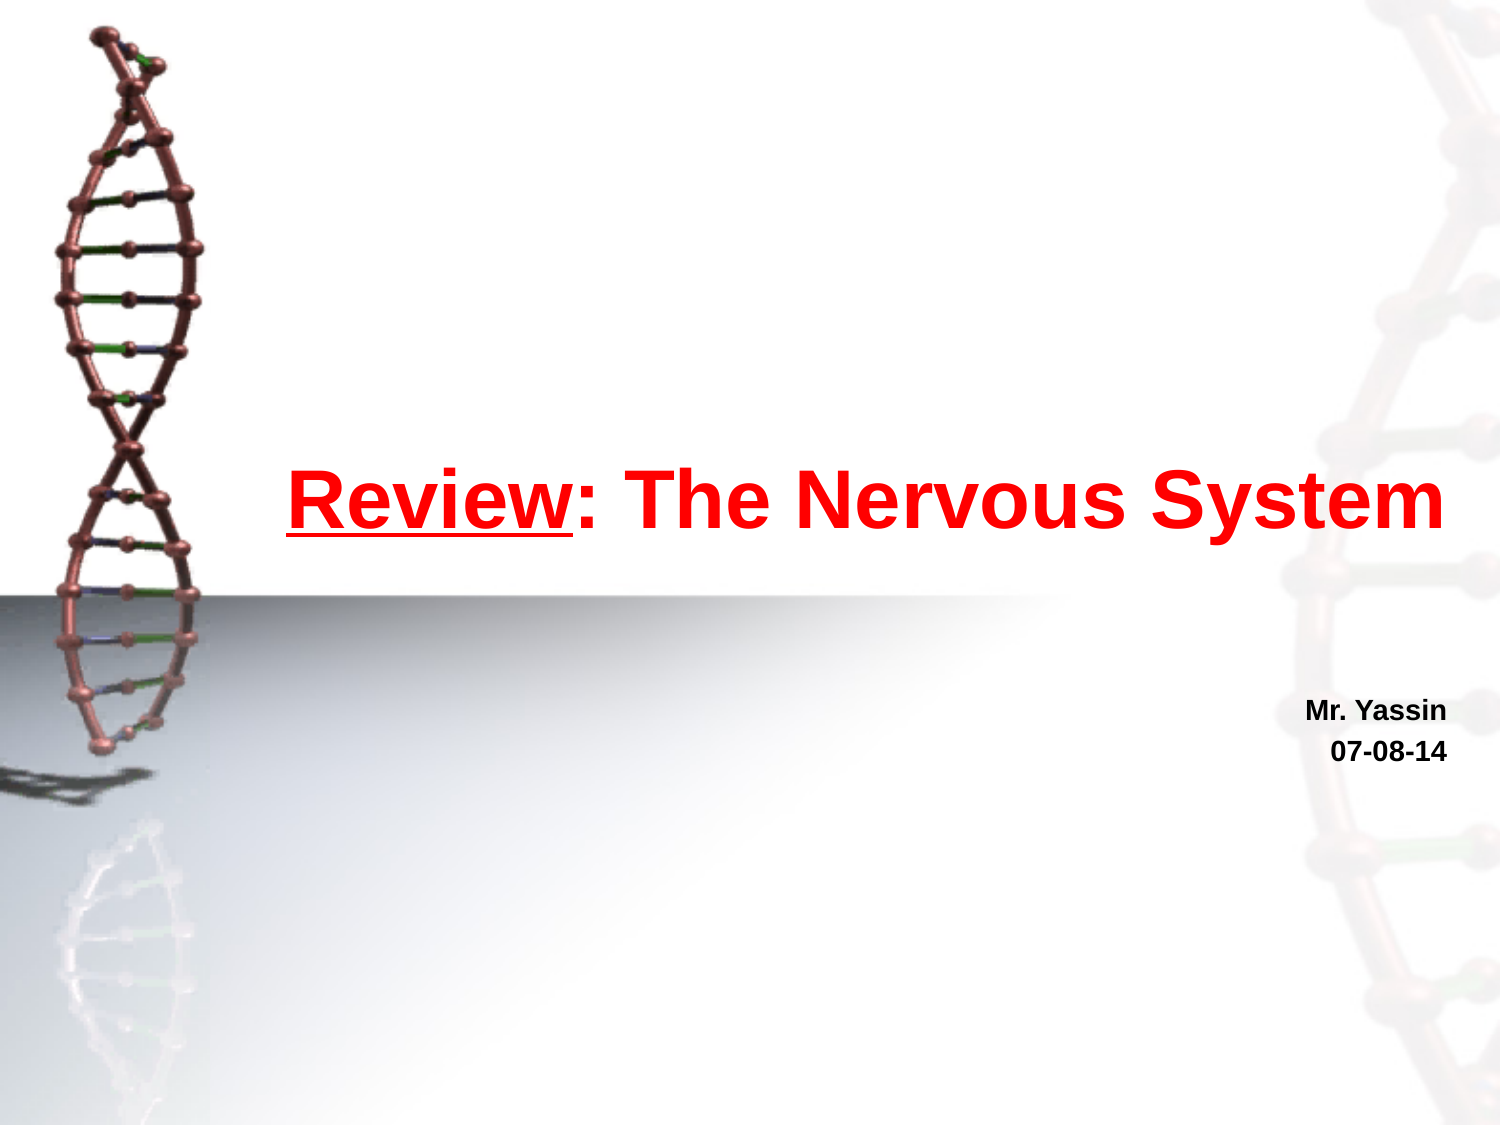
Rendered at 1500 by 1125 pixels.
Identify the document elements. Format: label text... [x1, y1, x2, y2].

title Review: The Nervous System [249, 401, 1463, 589]
subtitle Mr. Yassin 07-08-14 [250, 602, 1463, 890]
picture [0, 0, 1500, 1125]
